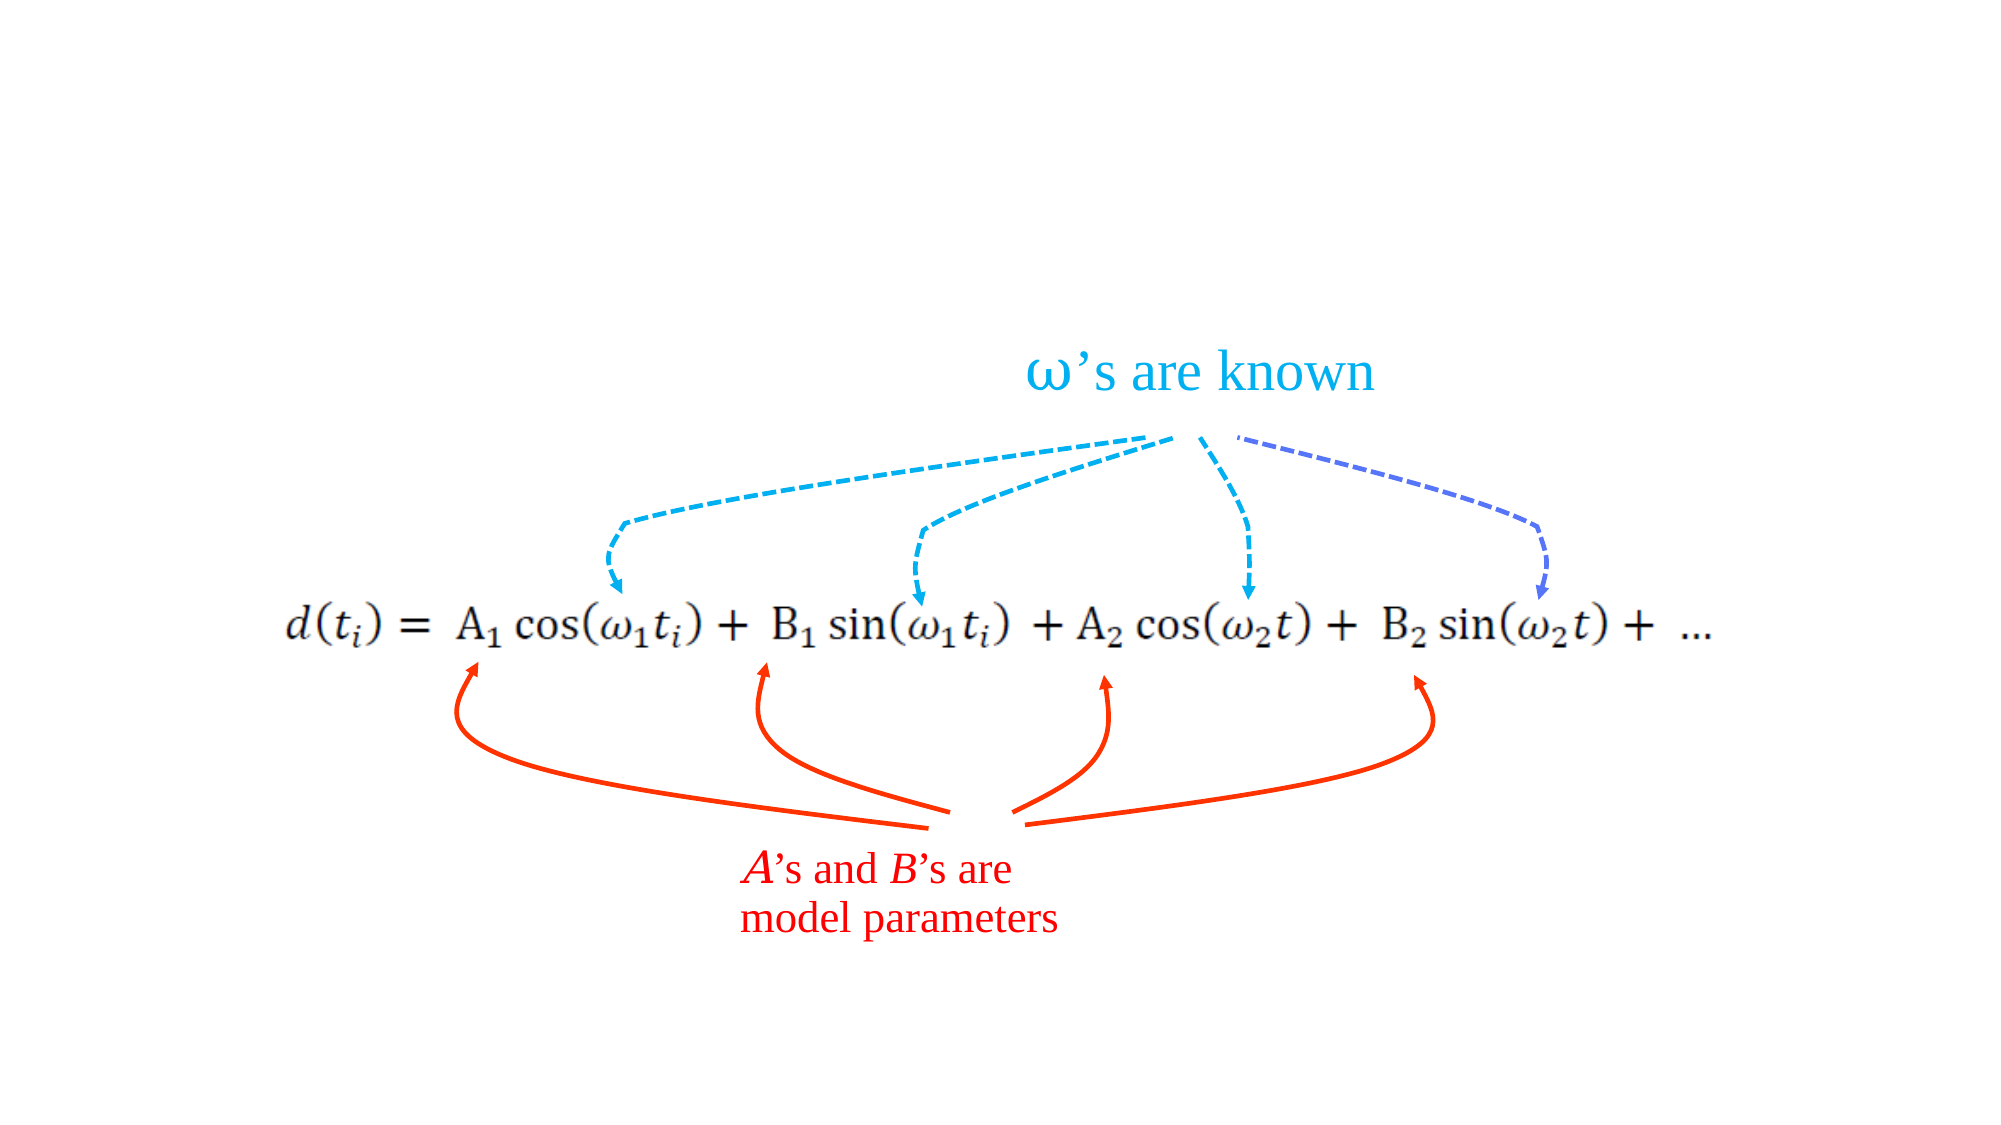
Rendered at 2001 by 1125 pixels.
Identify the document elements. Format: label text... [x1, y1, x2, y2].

title A’s and B’s are model parameters [725, 837, 1300, 950]
text_box [1199, 437, 1250, 562]
text_box [1237, 436, 1548, 562]
text_box [1024, 694, 1434, 826]
text_box [456, 694, 929, 830]
text_box ω’s are known [899, 310, 1500, 424]
text_box [1012, 694, 1110, 813]
picture [249, 562, 1749, 695]
text_box [607, 437, 1147, 562]
text_box [915, 437, 1176, 562]
text_box [757, 694, 951, 813]
